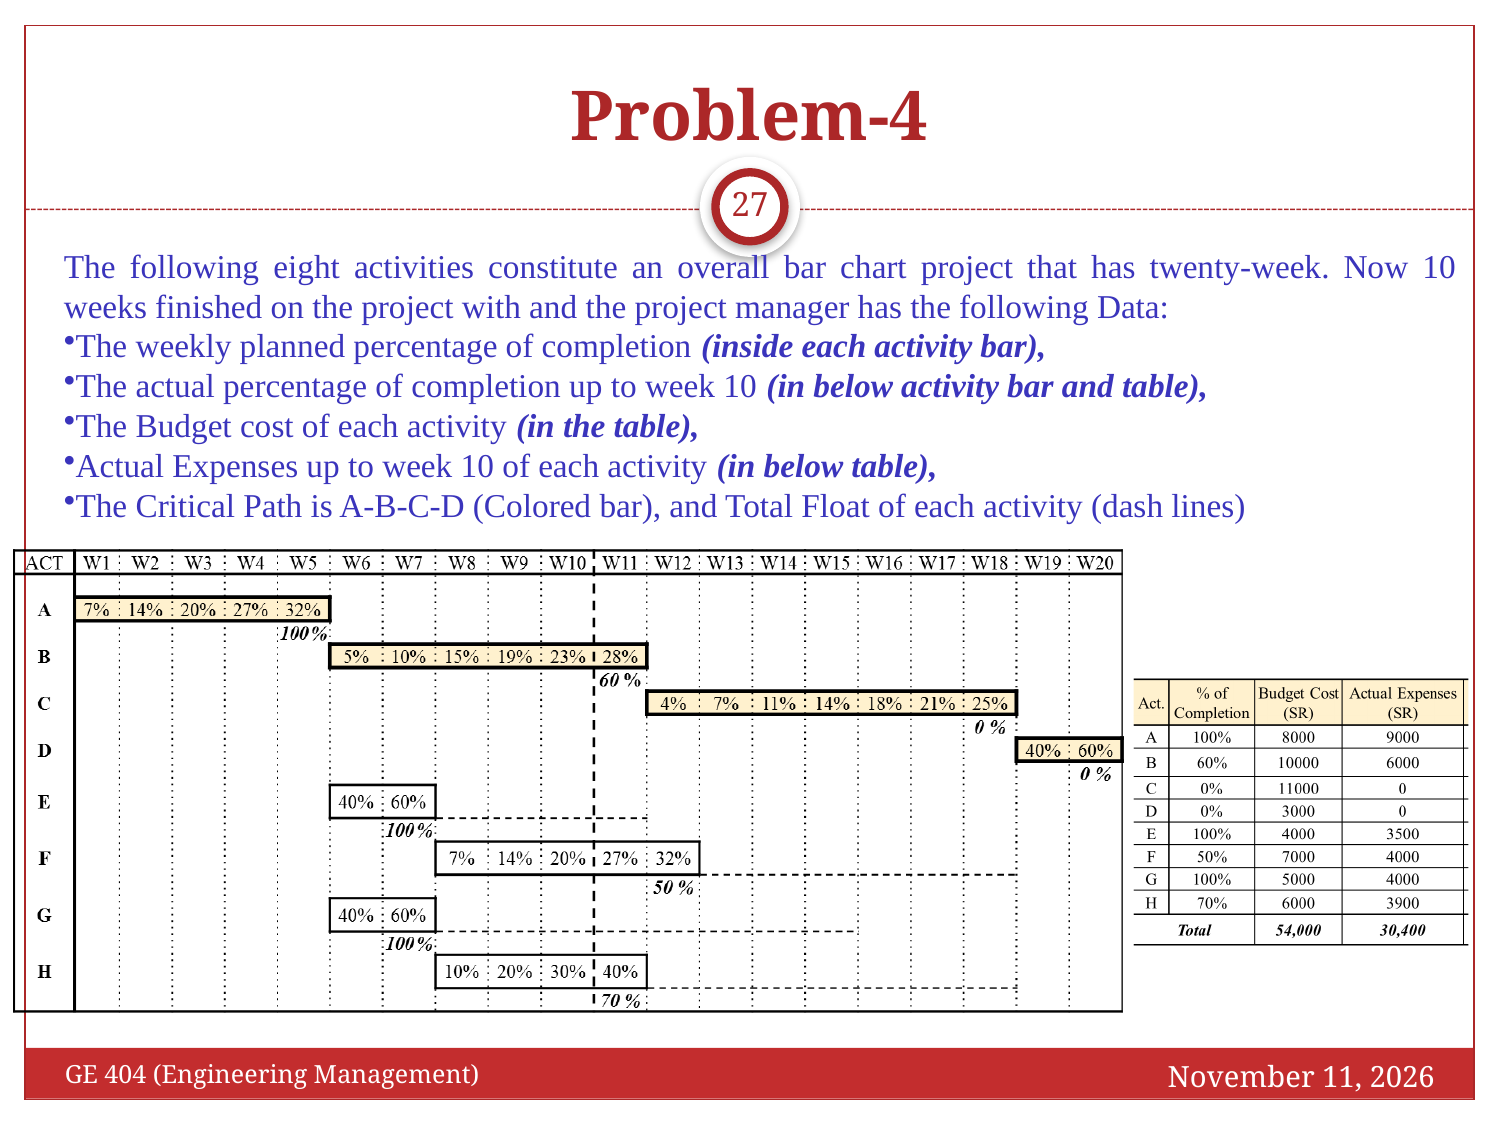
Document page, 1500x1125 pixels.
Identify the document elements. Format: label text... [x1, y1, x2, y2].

picture [12, 543, 1126, 1023]
text_box The following eight activities constitute an overall bar chart project that has twenty-week. Now 10 weeks finished on the project with and the project manager has the following Data: The weekly planned percentage of completion (inside each activity bar), The actual percentage of completion up to week 10 (in below activity bar and table), The Budget cost of each activity (in the table), Actual Expenses up to week 10 of each activity (in below table), The Critical Path is A-B-C-D (Colored bar), and Total Float of each activity (dash lines) [49, 237, 1474, 532]
title Problem-4 [49, 37, 1450, 162]
slide_number 27 [712, 169, 788, 237]
picture [1133, 677, 1469, 949]
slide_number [950, 1050, 1450, 1111]
footer GE 404 (Engineering Management) [50, 1051, 638, 1112]
